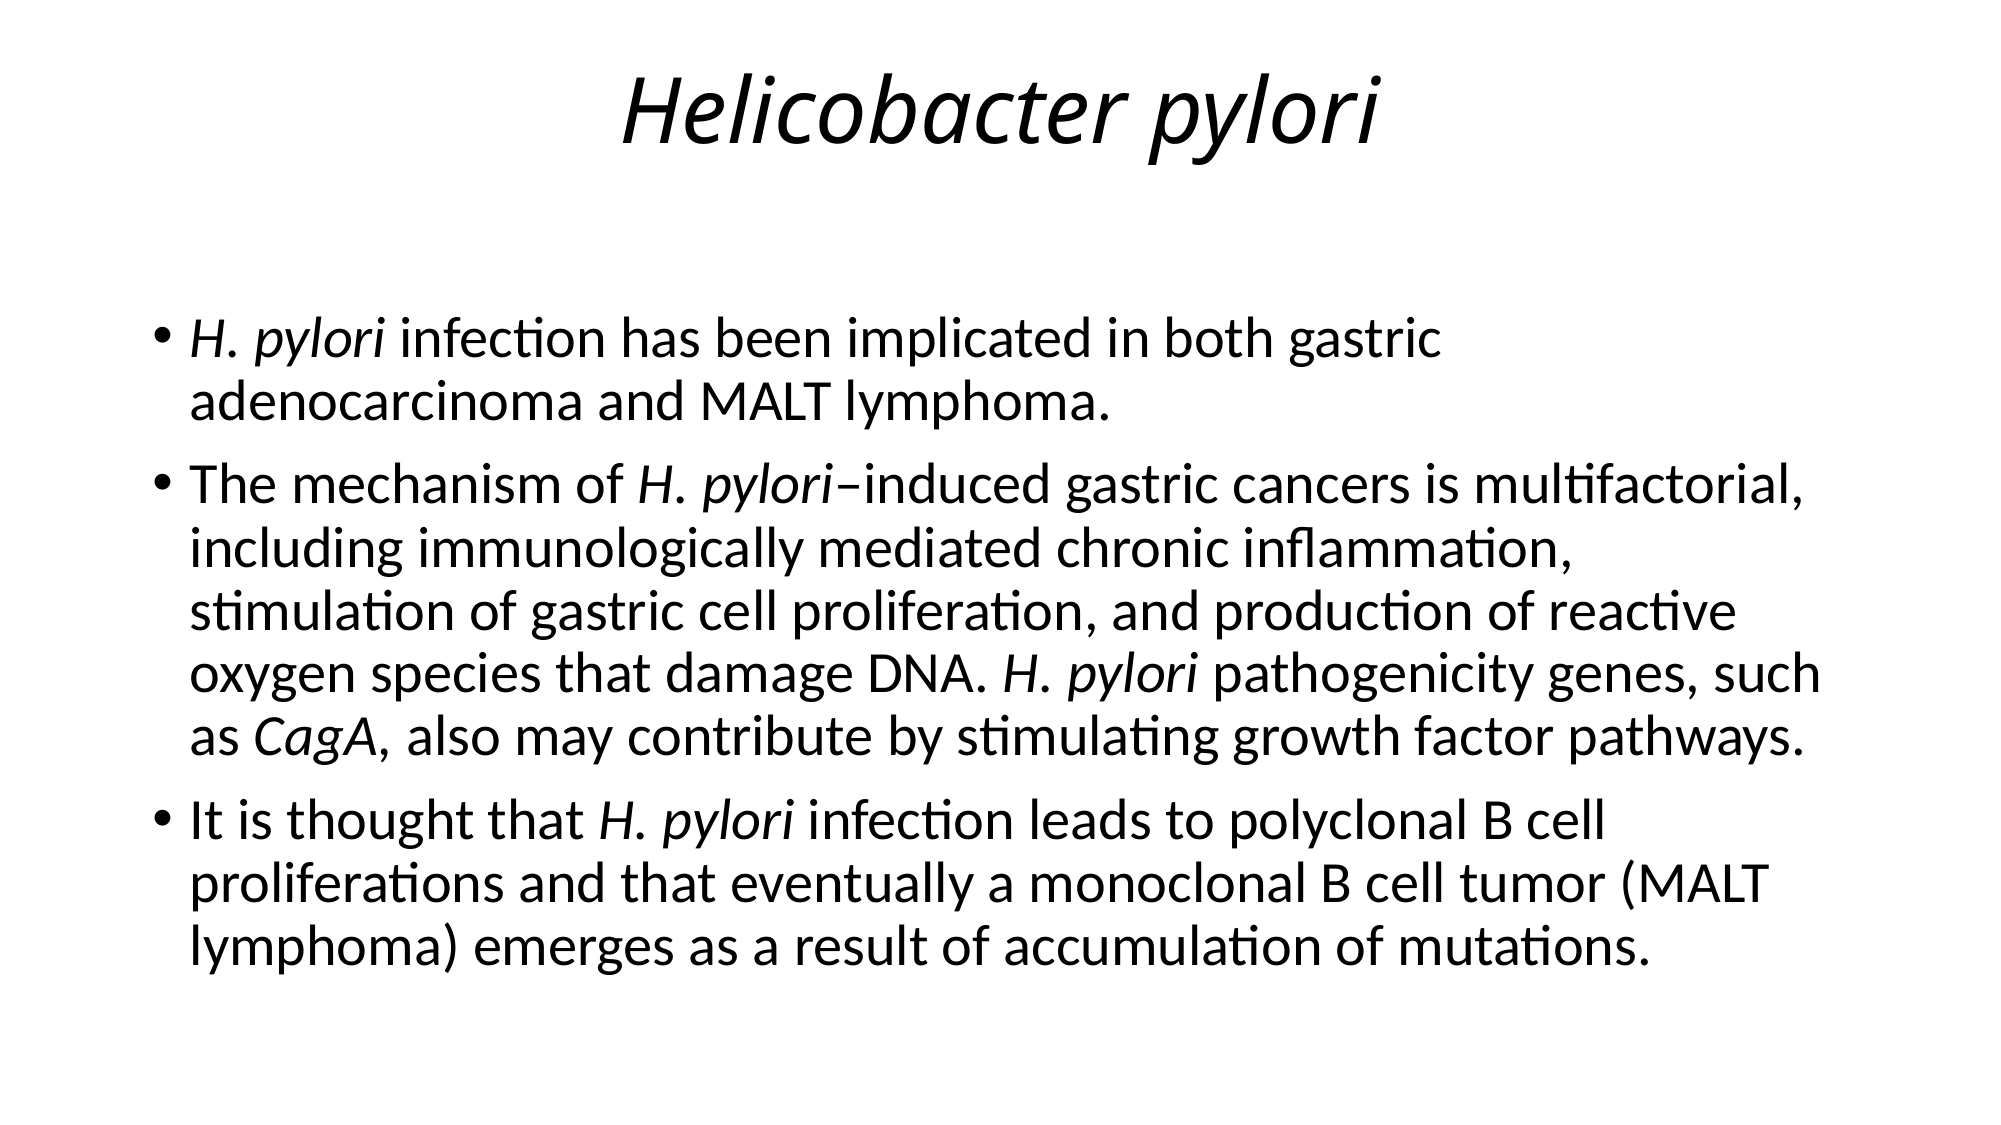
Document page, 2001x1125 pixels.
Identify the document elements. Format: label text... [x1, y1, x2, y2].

list H. pylori infection has been implicated in both gastric adenocarcinoma and MALT lymphoma. The mechanism of H. pylori–induced gastric cancers is multifactorial, including immunologically mediated chronic inflammation, stimulation of gastric cell proliferation, and production of reactive oxygen species that damage DNA. H. pylori pathogenicity genes, such as CagA, also may contribute by stimulating growth factor pathways. It is thought that H. pylori infection leads to polyclonal B cell proliferations and that eventually a monoclonal B cell tumor (MALT lymphoma) emerges as a result of accumulation of mutations. [137, 299, 1863, 1014]
title Helicobacter pylori [137, 59, 1863, 278]
